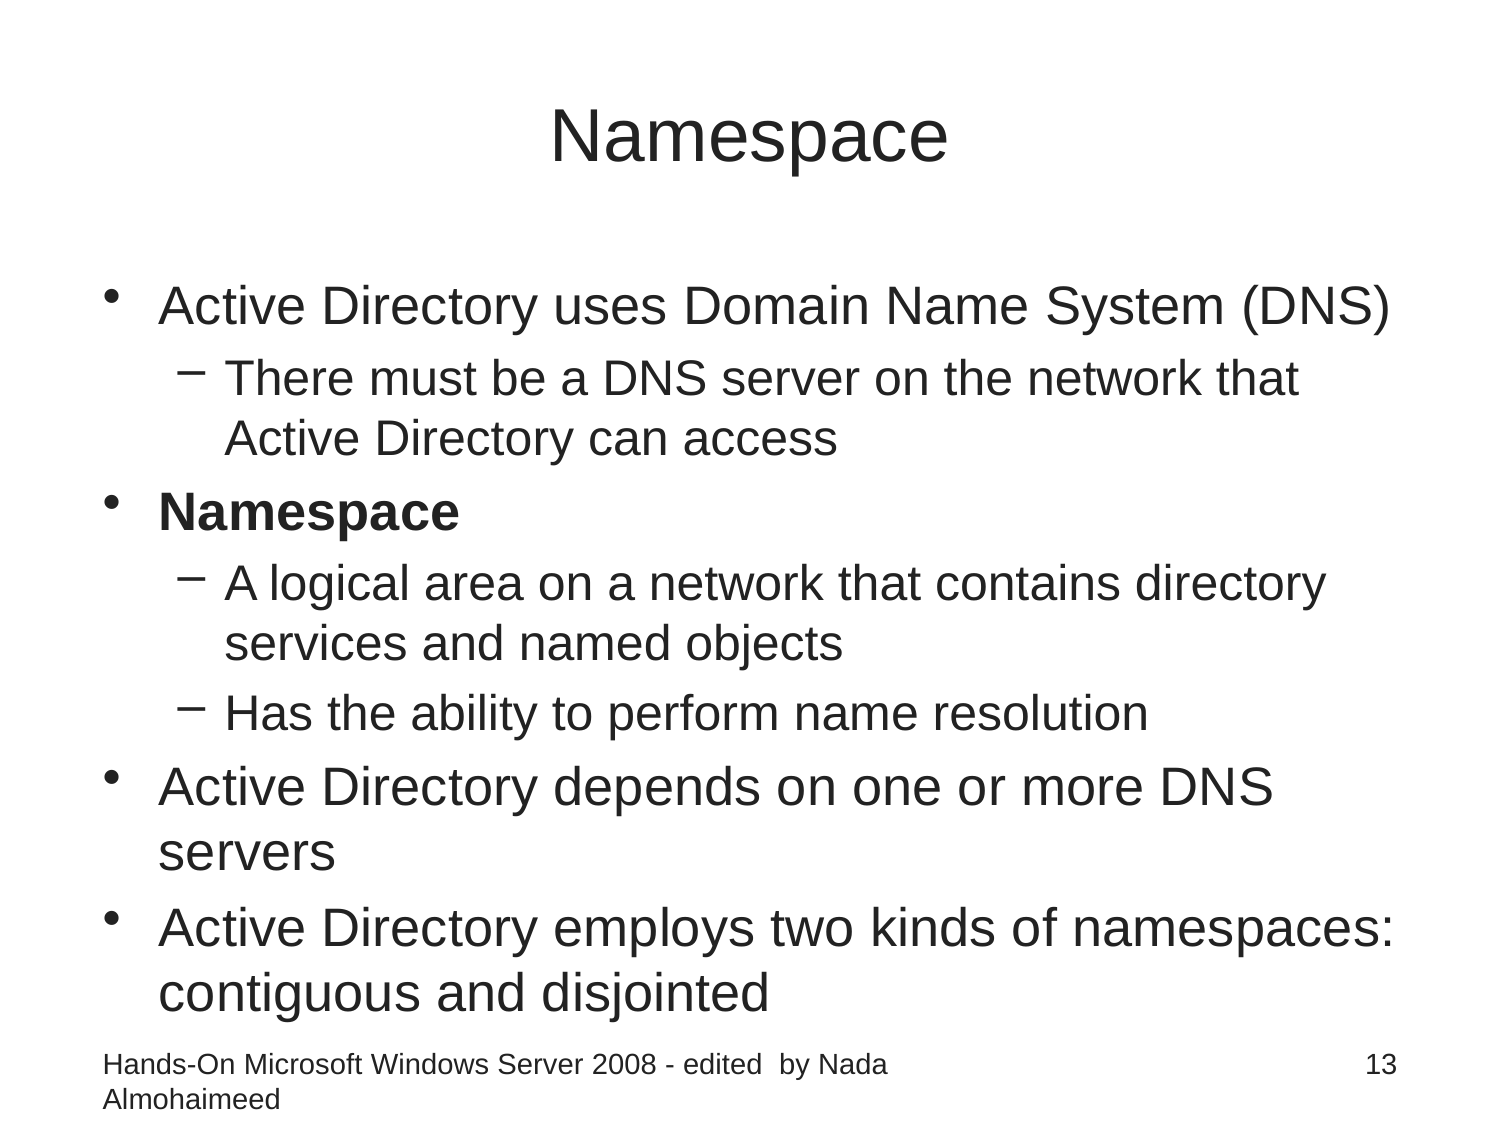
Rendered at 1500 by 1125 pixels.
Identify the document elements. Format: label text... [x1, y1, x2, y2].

list Active Directory uses Domain Name System (DNS) There must be a DNS server on the network that Active Directory can access Namespace A logical area on a network that contains directory services and named objects Has the ability to perform name resolution Active Directory depends on one or more DNS servers Active Directory employs two kinds of namespaces: contiguous and disjointed [87, 262, 1438, 1013]
footer Hands-On Microsoft Windows Server 2008 - edited by Nada Almohaimeed [87, 1037, 1051, 1101]
slide_number 13 [1074, 1037, 1413, 1101]
title Namespace [87, 37, 1413, 226]
